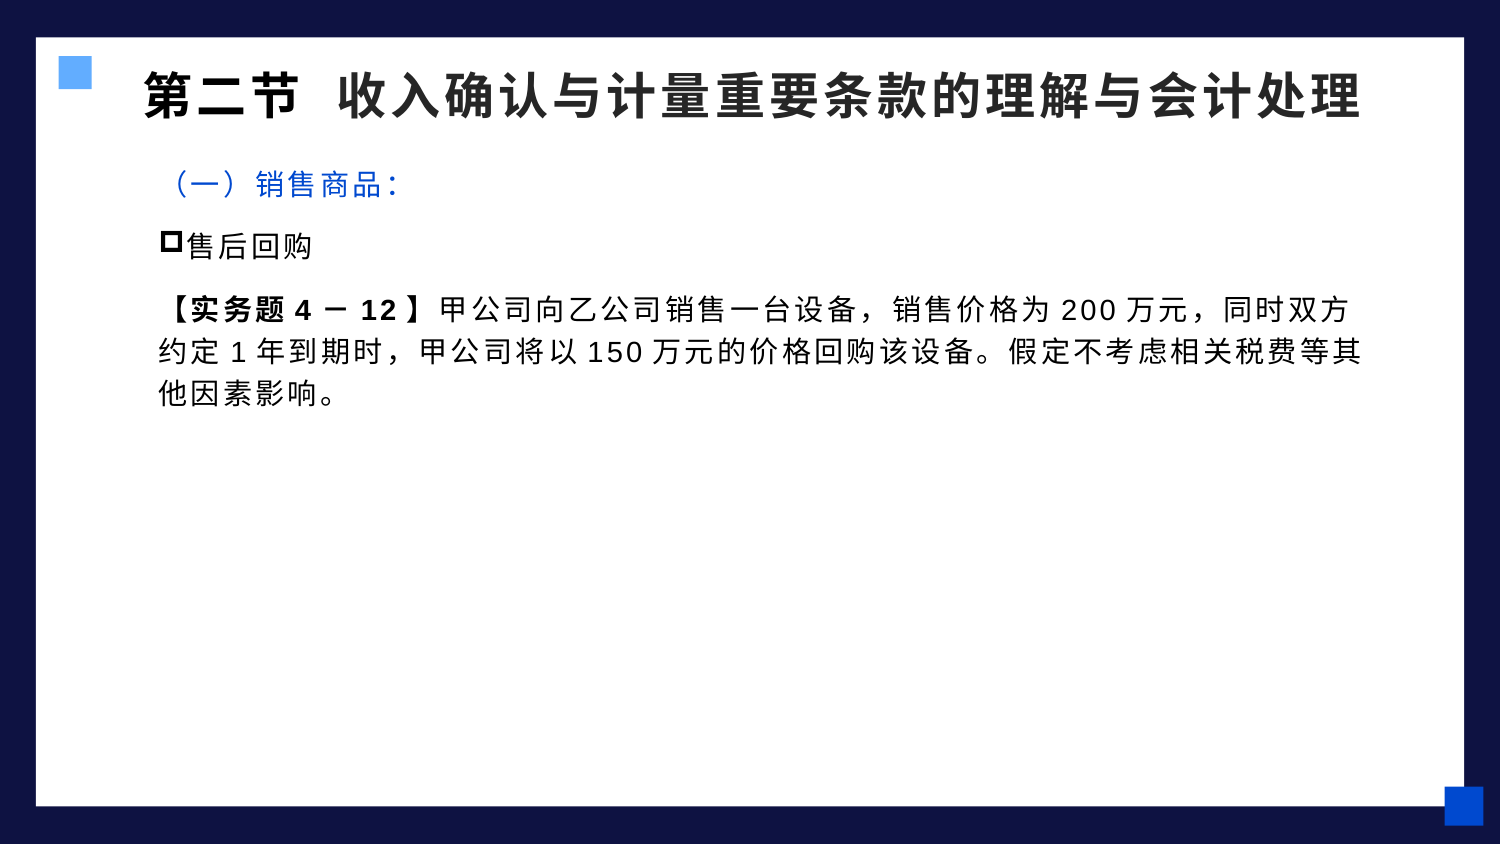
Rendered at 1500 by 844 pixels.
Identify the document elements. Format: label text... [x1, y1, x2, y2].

list （一）销售商品： 售后回购 【实务题4－12】甲公司向乙公司销售一台设备，销售价格为200万元，同时双方约定1年到期时，甲公司将以150万元的价格回购该设备。假定不考虑相关税费等其他因素影响。 [141, 158, 1389, 584]
text_box 第二节 收入确认与计量重要条款的理解与会计处理 [99, 43, 1400, 133]
